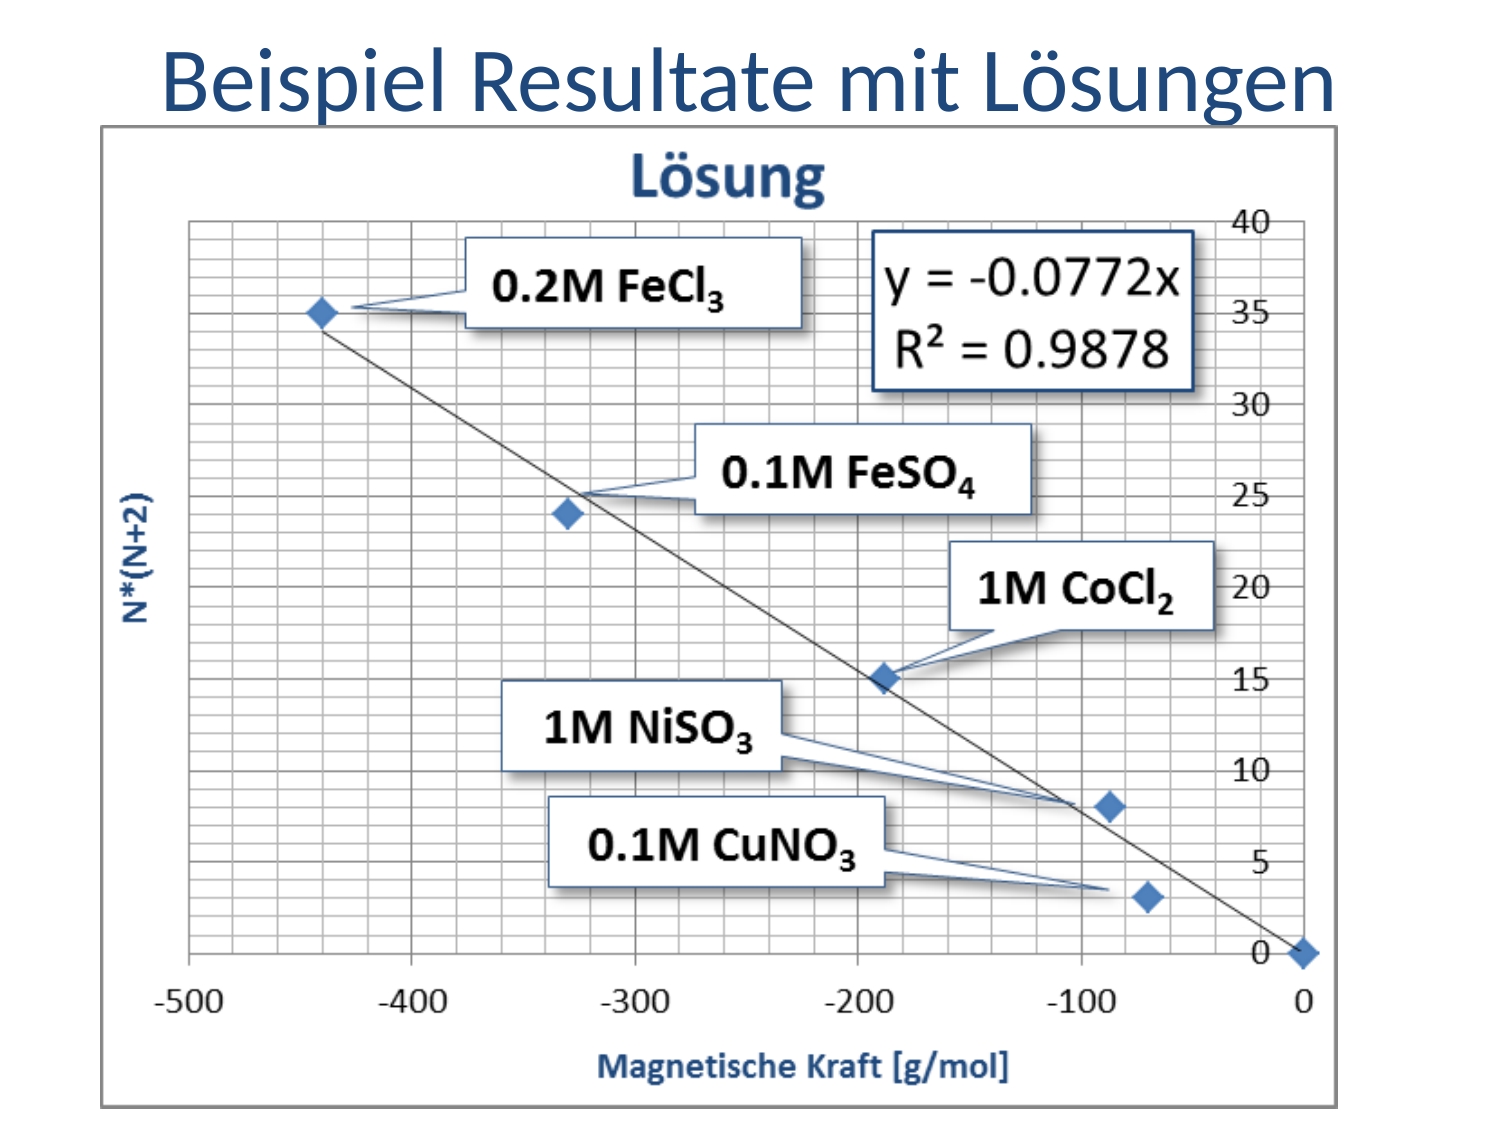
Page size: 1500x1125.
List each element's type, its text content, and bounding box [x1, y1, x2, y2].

picture [100, 125, 1339, 1109]
title Beispiel Resultate mit Lösungen [0, 0, 1500, 149]
